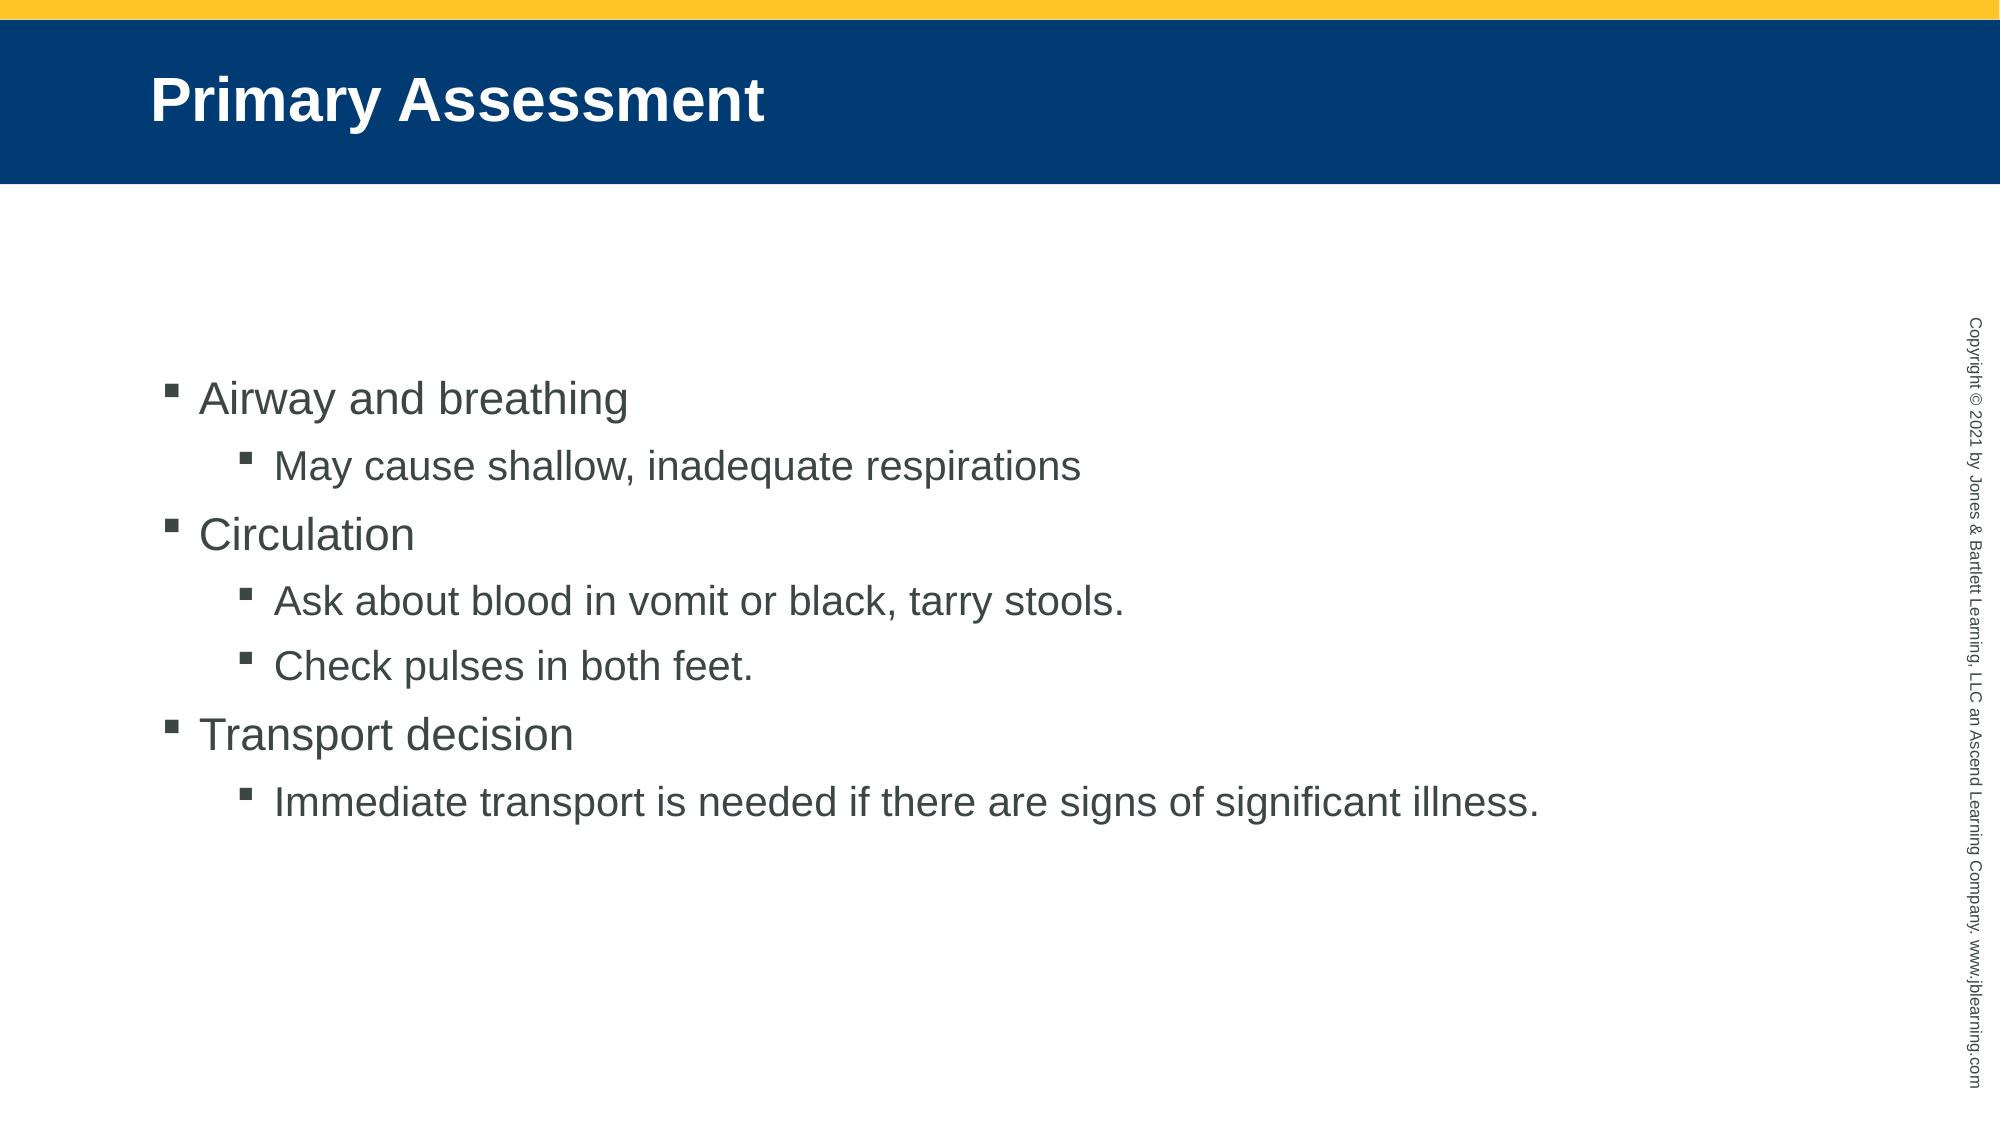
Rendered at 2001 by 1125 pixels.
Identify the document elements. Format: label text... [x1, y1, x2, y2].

title Primary Assessment [0, 19, 2000, 185]
list Airway and breathing May cause shallow, inadequate respirations Circulation Ask about blood in vomit or black, tarry stools. Check pulses in both feet. Transport decision Immediate transport is needed if there are signs of significant illness. [146, 361, 1859, 1016]
